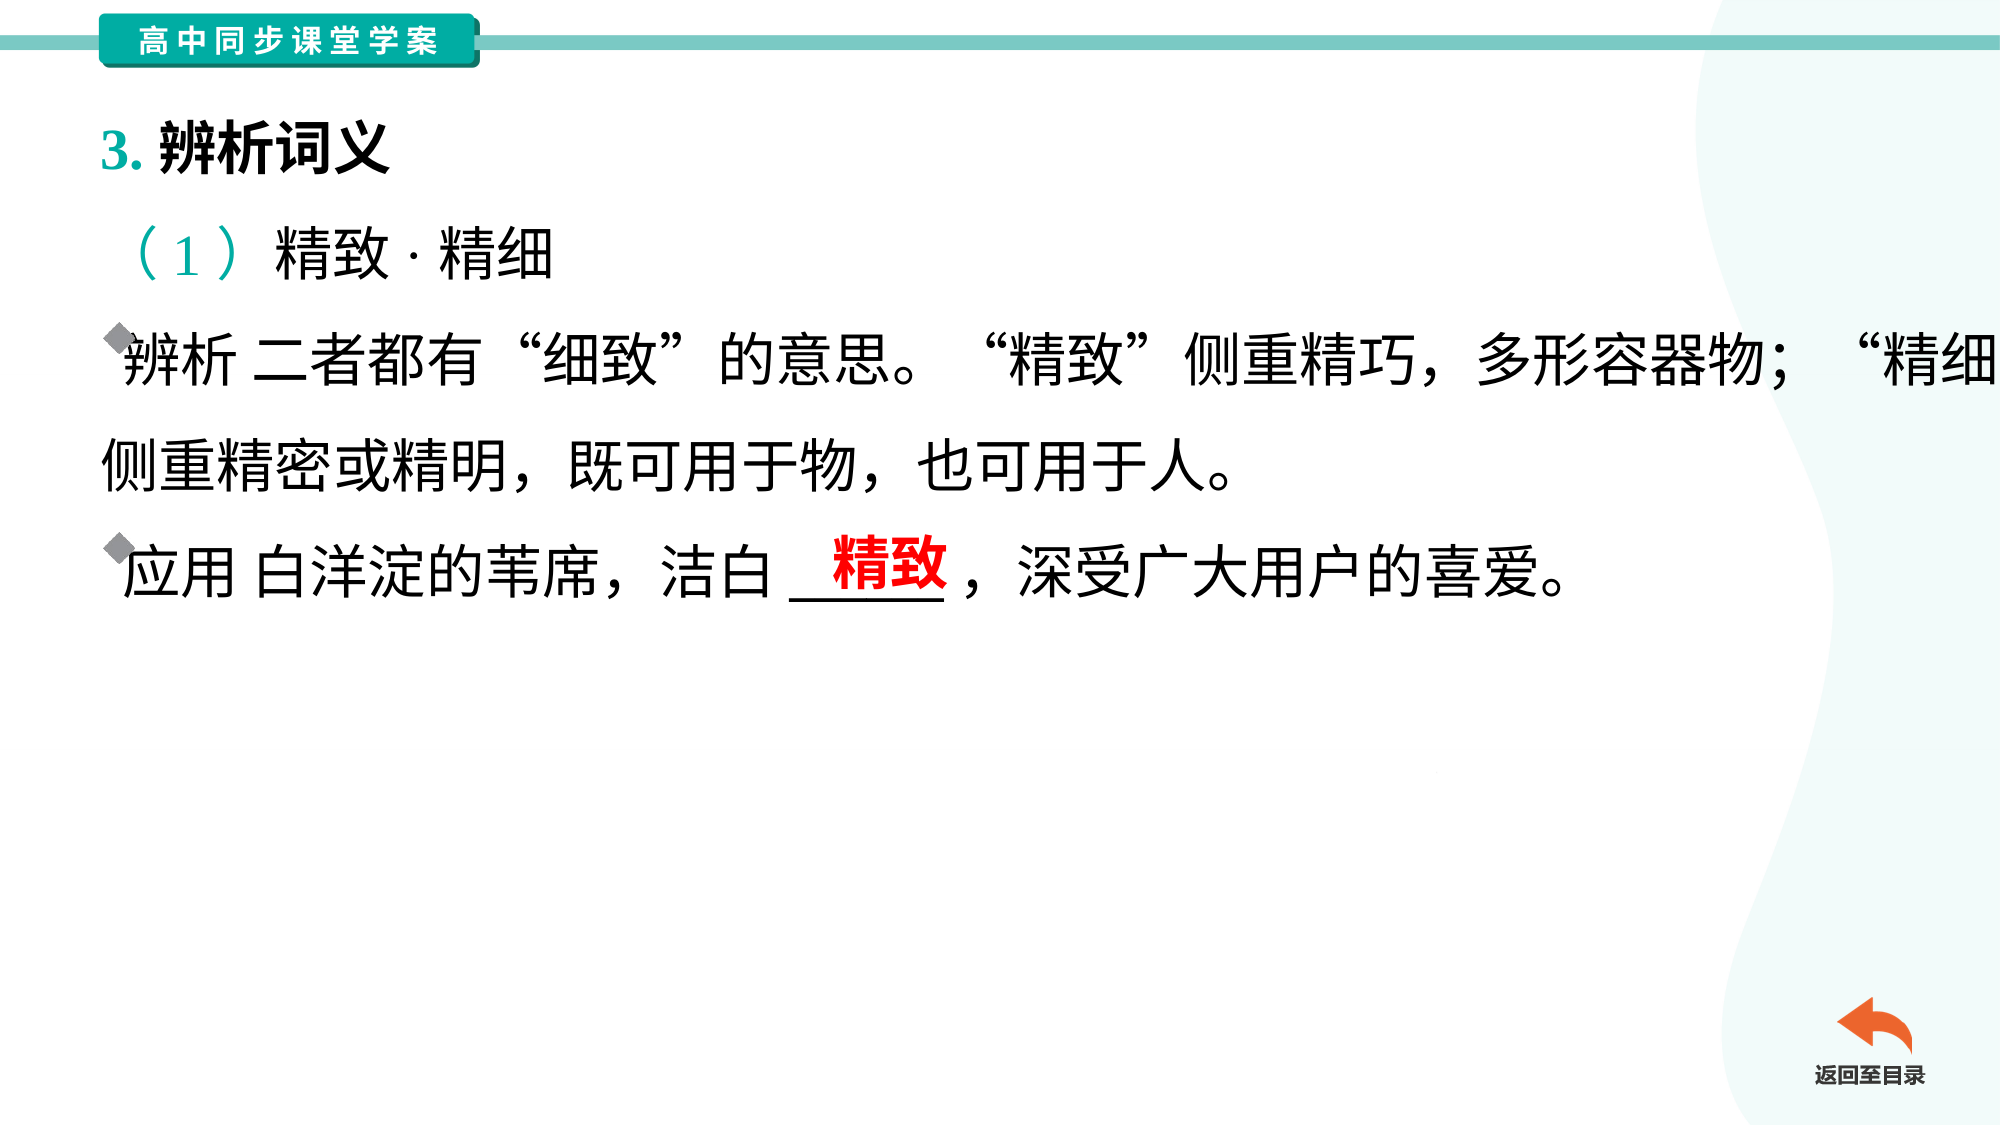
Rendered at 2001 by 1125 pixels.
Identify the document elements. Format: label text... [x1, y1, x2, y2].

text_box 3.辨析词义 [100, 76, 1899, 180]
picture [0, 0, 2000, 1125]
text_box 精致 [810, 494, 971, 597]
text_box （1）精致·精细 辨析 二者都有“细致”的意思。“精致”侧重精巧，多形容器物；“精细” 侧重精密或精明，既可用于物，也可用于人。 应用 白洋淀的苇席，洁白______，深受广大用户的喜爱。 [100, 180, 1899, 606]
